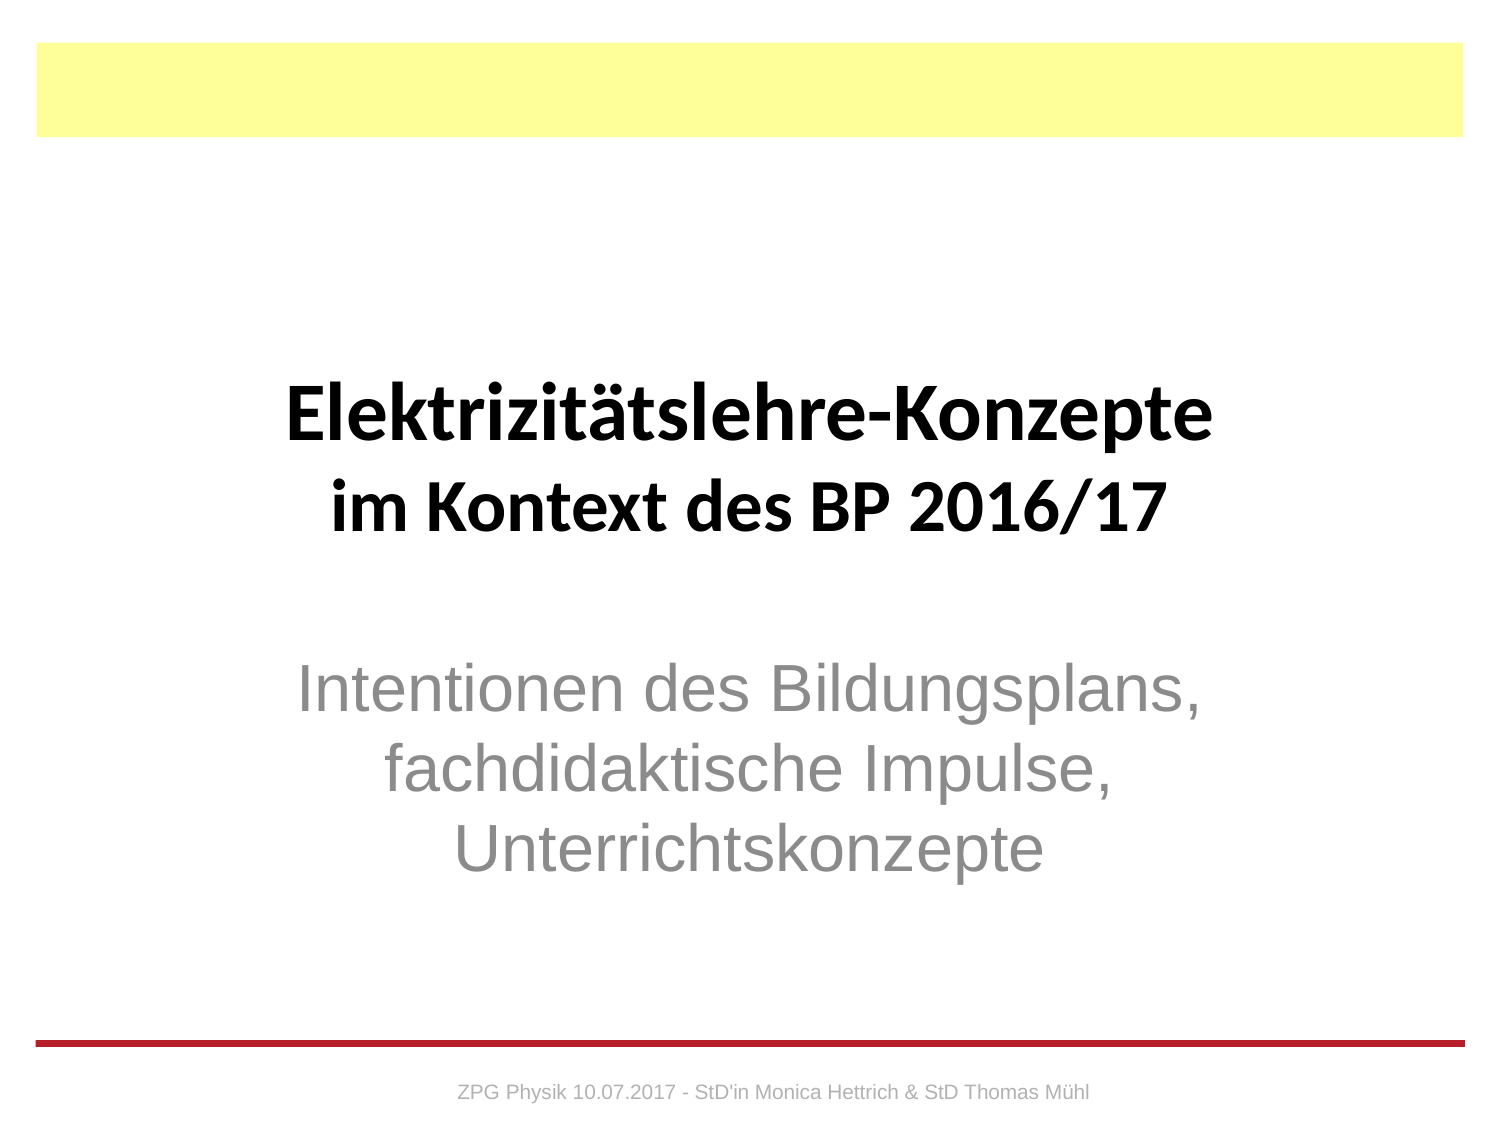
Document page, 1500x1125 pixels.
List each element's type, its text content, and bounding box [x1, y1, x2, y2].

title Elektrizitätslehre-Konzepte im Kontext des BP 2016/17 [112, 349, 1388, 591]
footer ZPG Physik 10.07.2017 - StD'in Monica Hettrich & StD Thomas Mühl [407, 1061, 1140, 1122]
subtitle Intentionen des Bildungsplans, fachdidaktische Impulse, Unterrichtskonzepte [225, 637, 1275, 925]
